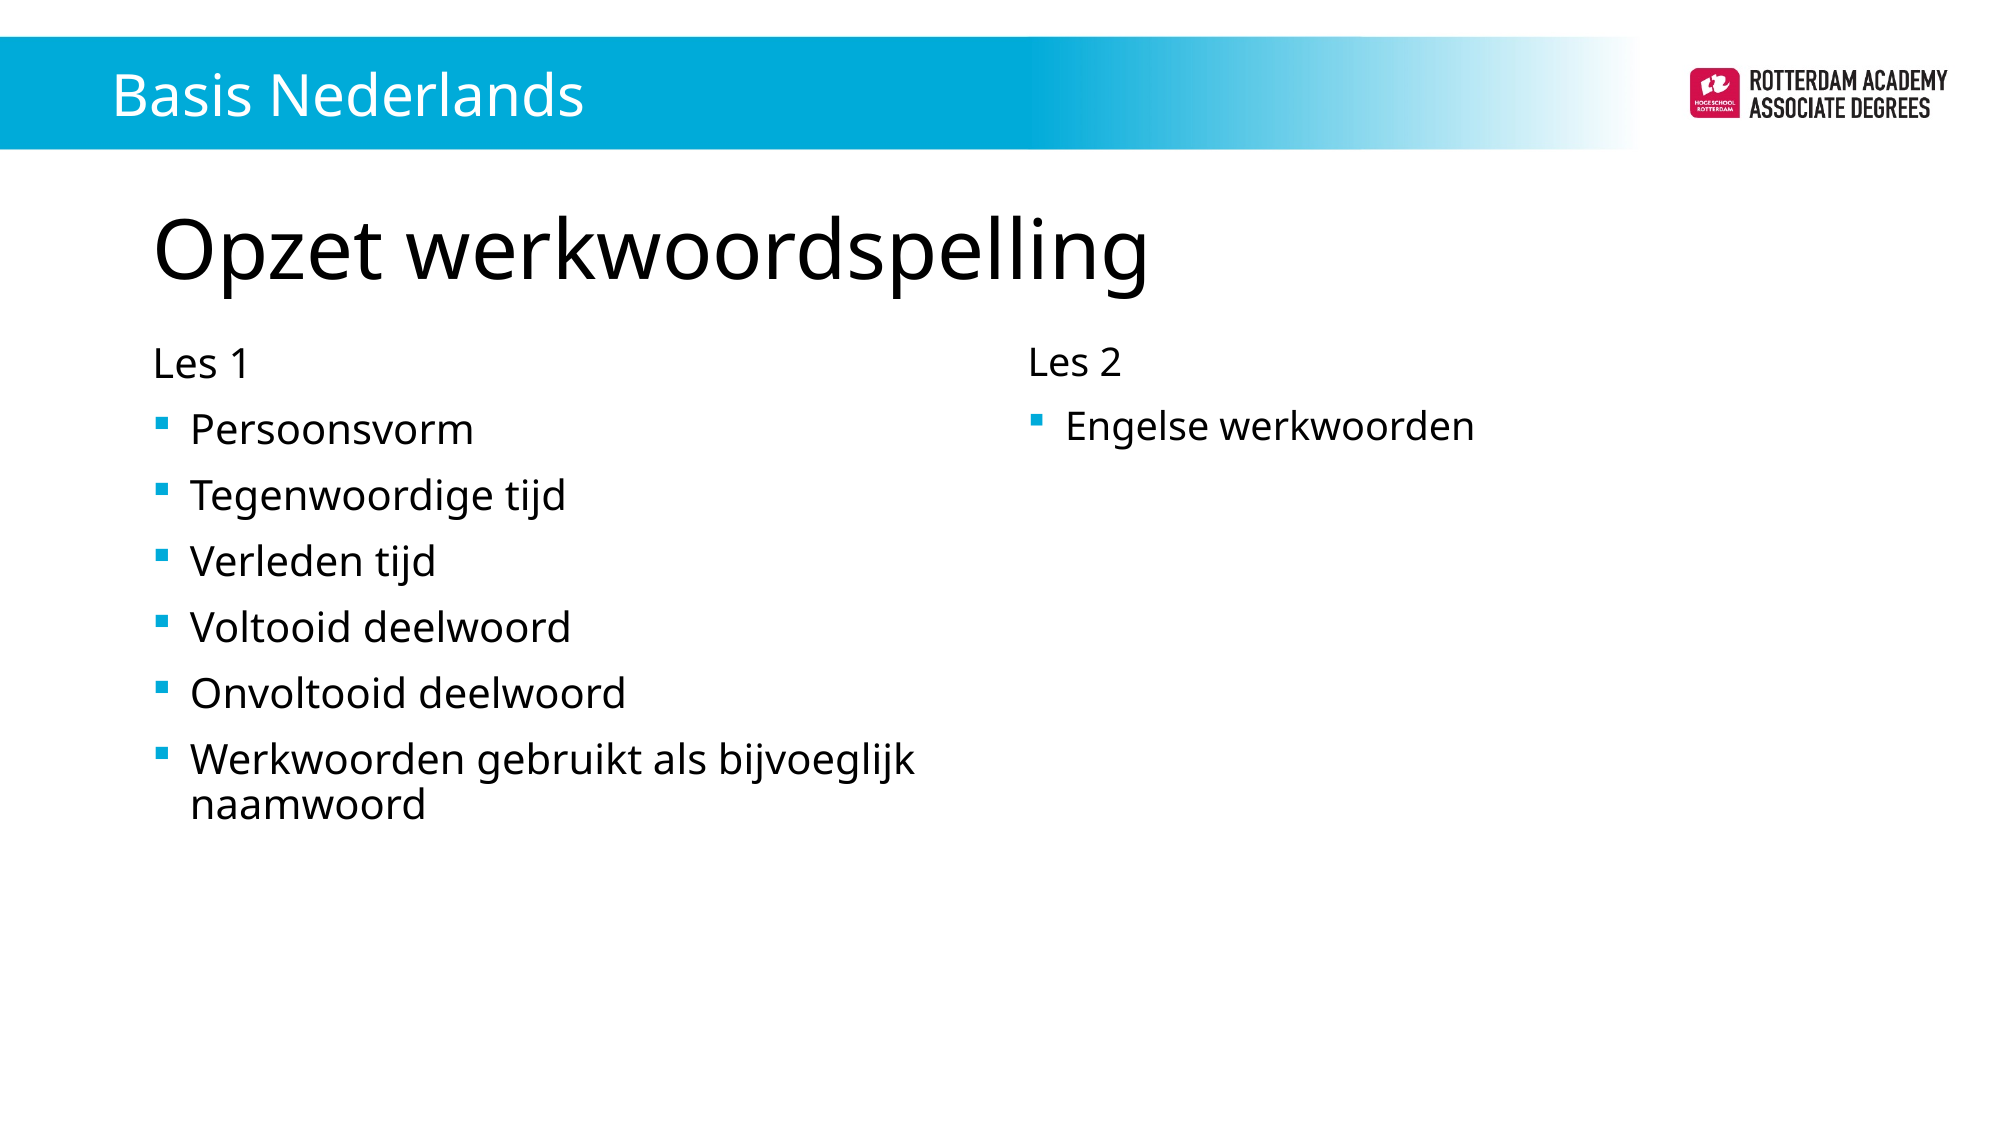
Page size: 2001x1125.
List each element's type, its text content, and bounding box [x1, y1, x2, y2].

title Opzet werkwoordspelling [137, 175, 1863, 329]
list Les 1 Persoonsvorm Tegenwoordige tijd Verleden tijd Voltooid deelwoord Onvoltooid deelwoord Werkwoorden gebruikt als bijvoeglijk naamwoord [137, 335, 988, 1049]
text_box Basis Nederlands [96, 50, 1585, 136]
picture [0, 0, 2000, 184]
list Les 2 Engelse werkwoorden [1012, 335, 1863, 1049]
